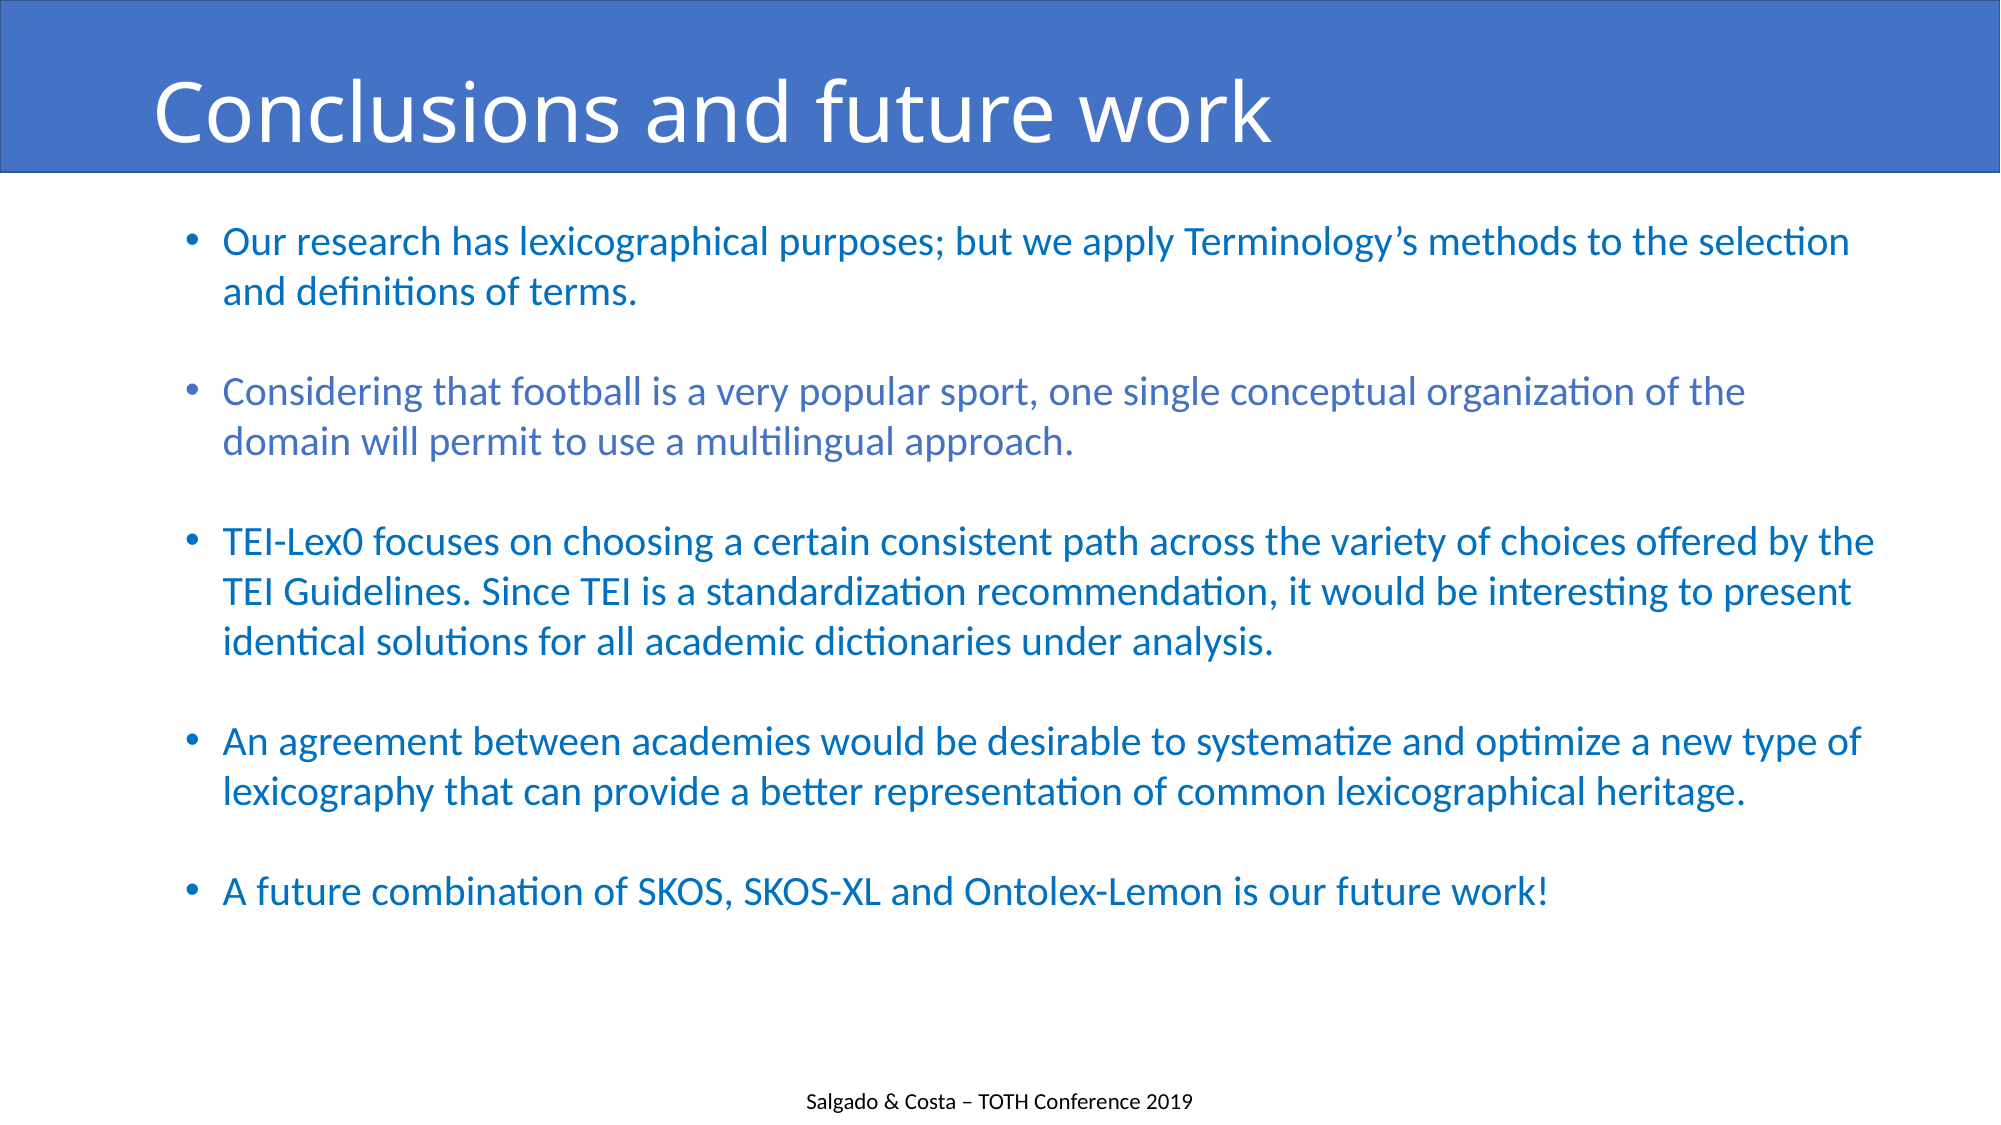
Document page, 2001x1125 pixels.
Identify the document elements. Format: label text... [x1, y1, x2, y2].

list Our research has lexicographical purposes; but we apply Terminology’s methods to the selection and definitions of terms. Considering that football is a very popular sport, one single conceptual organization of the domain will permit to use a multilingual approach. TEI-Lex0 focuses on choosing a certain consistent path across the variety of choices offered by the TEI Guidelines. Since TEI is a standardization recommendation, it would be interesting to present identical solutions for all academic dictionaries under analysis. An agreement between academies would be desirable to systematize and optimize a new type of lexicography that can provide a better representation of common lexicographical heritage. A future combination of SKOS, SKOS-XL and Ontolex-Lemon is our future work! [170, 206, 1896, 1066]
text_box Salgado & Costa – TOTH Conference 2019 [0, 1078, 2000, 1121]
title Conclusions and future work [137, 59, 1863, 172]
text_box [0, 0, 2000, 173]
